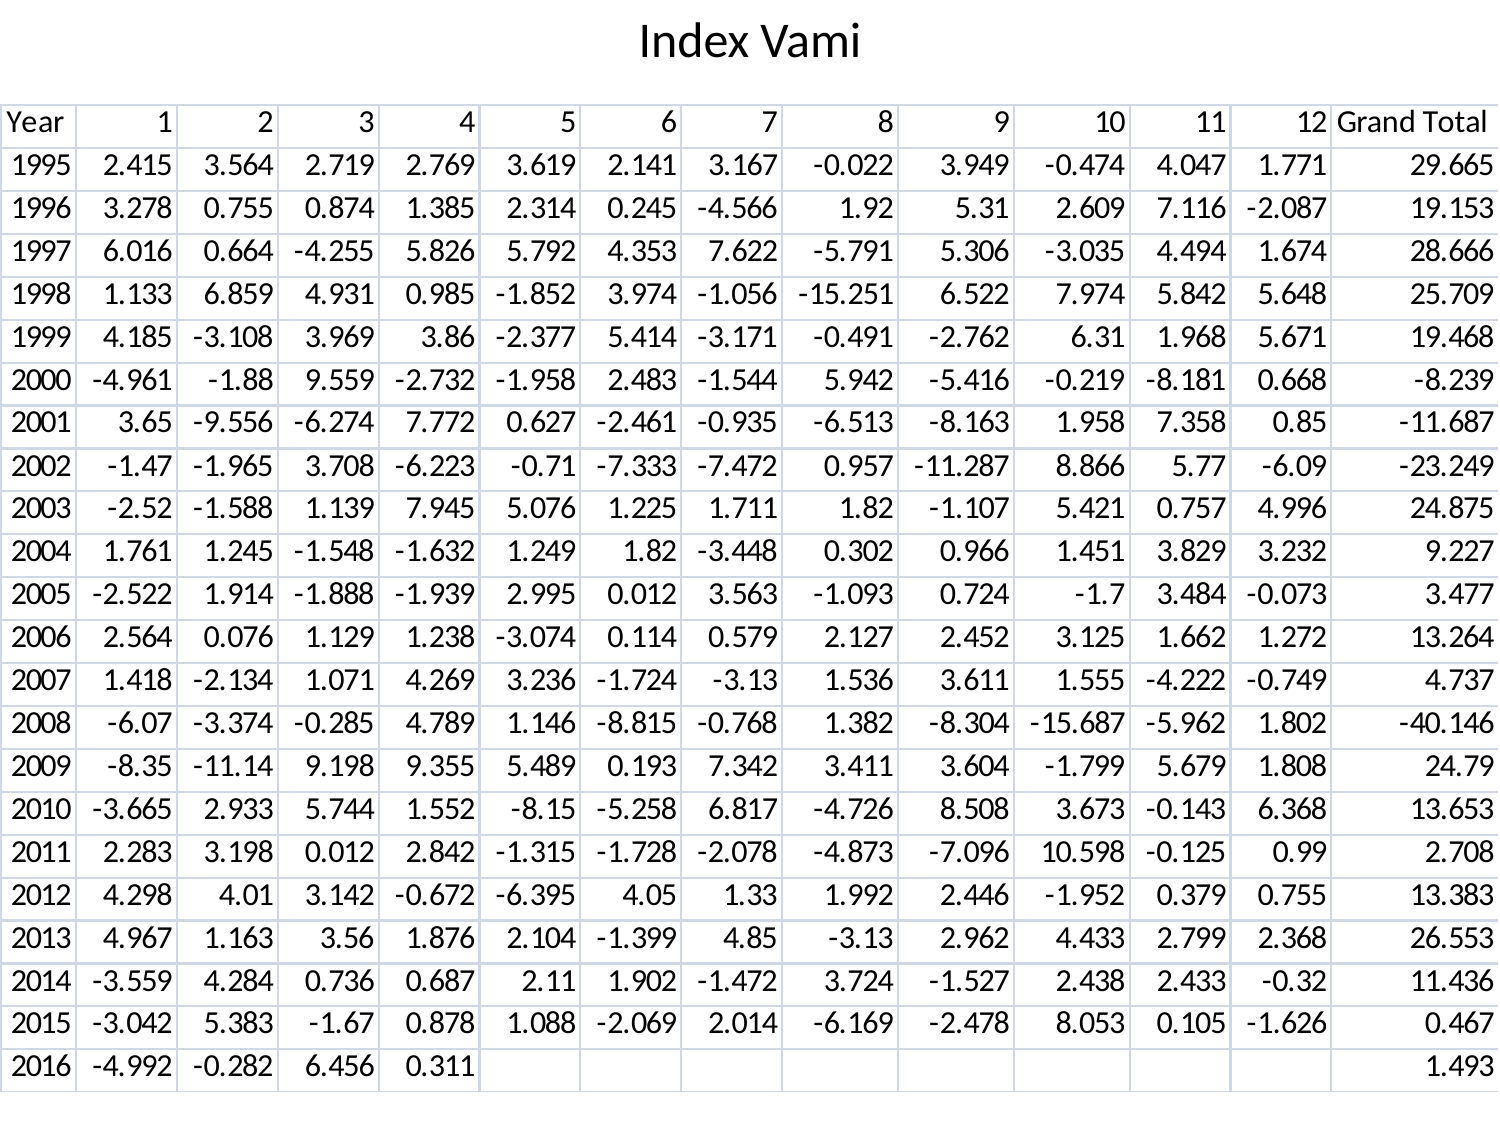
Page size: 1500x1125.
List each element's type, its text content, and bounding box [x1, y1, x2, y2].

text_box Index Vami [0, 0, 1500, 76]
picture [0, 103, 1500, 1094]
